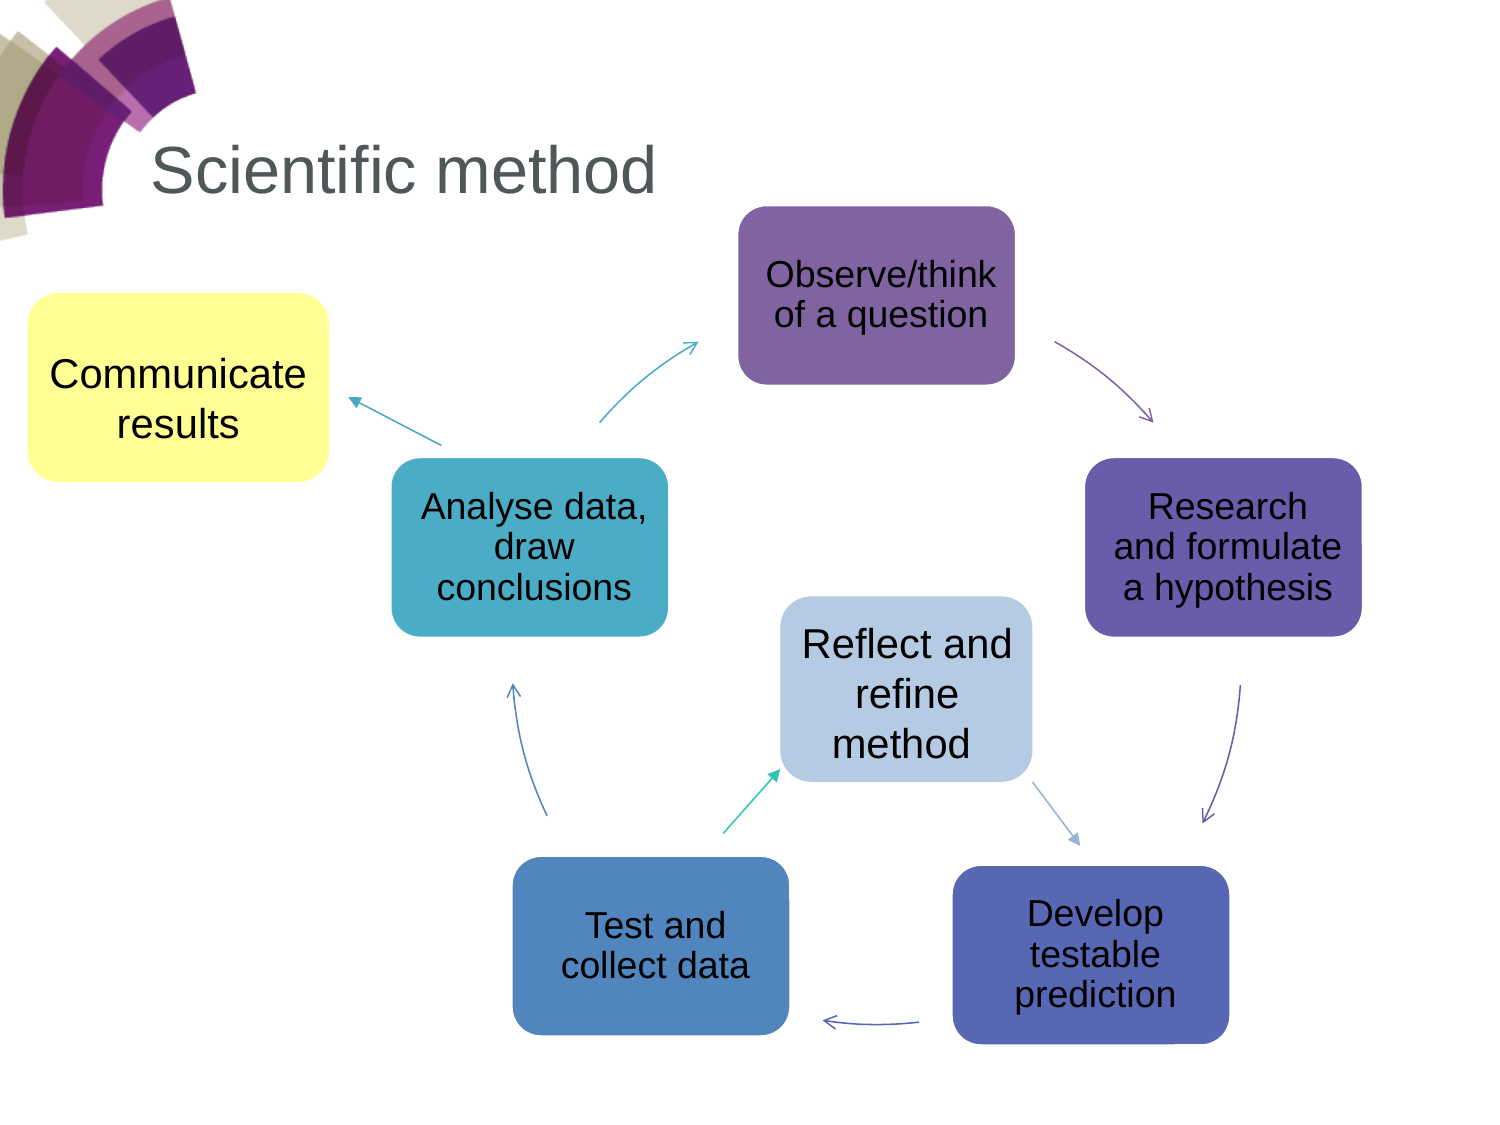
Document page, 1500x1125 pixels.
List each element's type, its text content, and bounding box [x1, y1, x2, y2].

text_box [294, 203, 1459, 1059]
picture [0, 0, 1500, 1125]
text_box [25, 290, 289, 339]
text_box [27, 339, 1081, 847]
list Scientific method [135, 119, 1282, 297]
